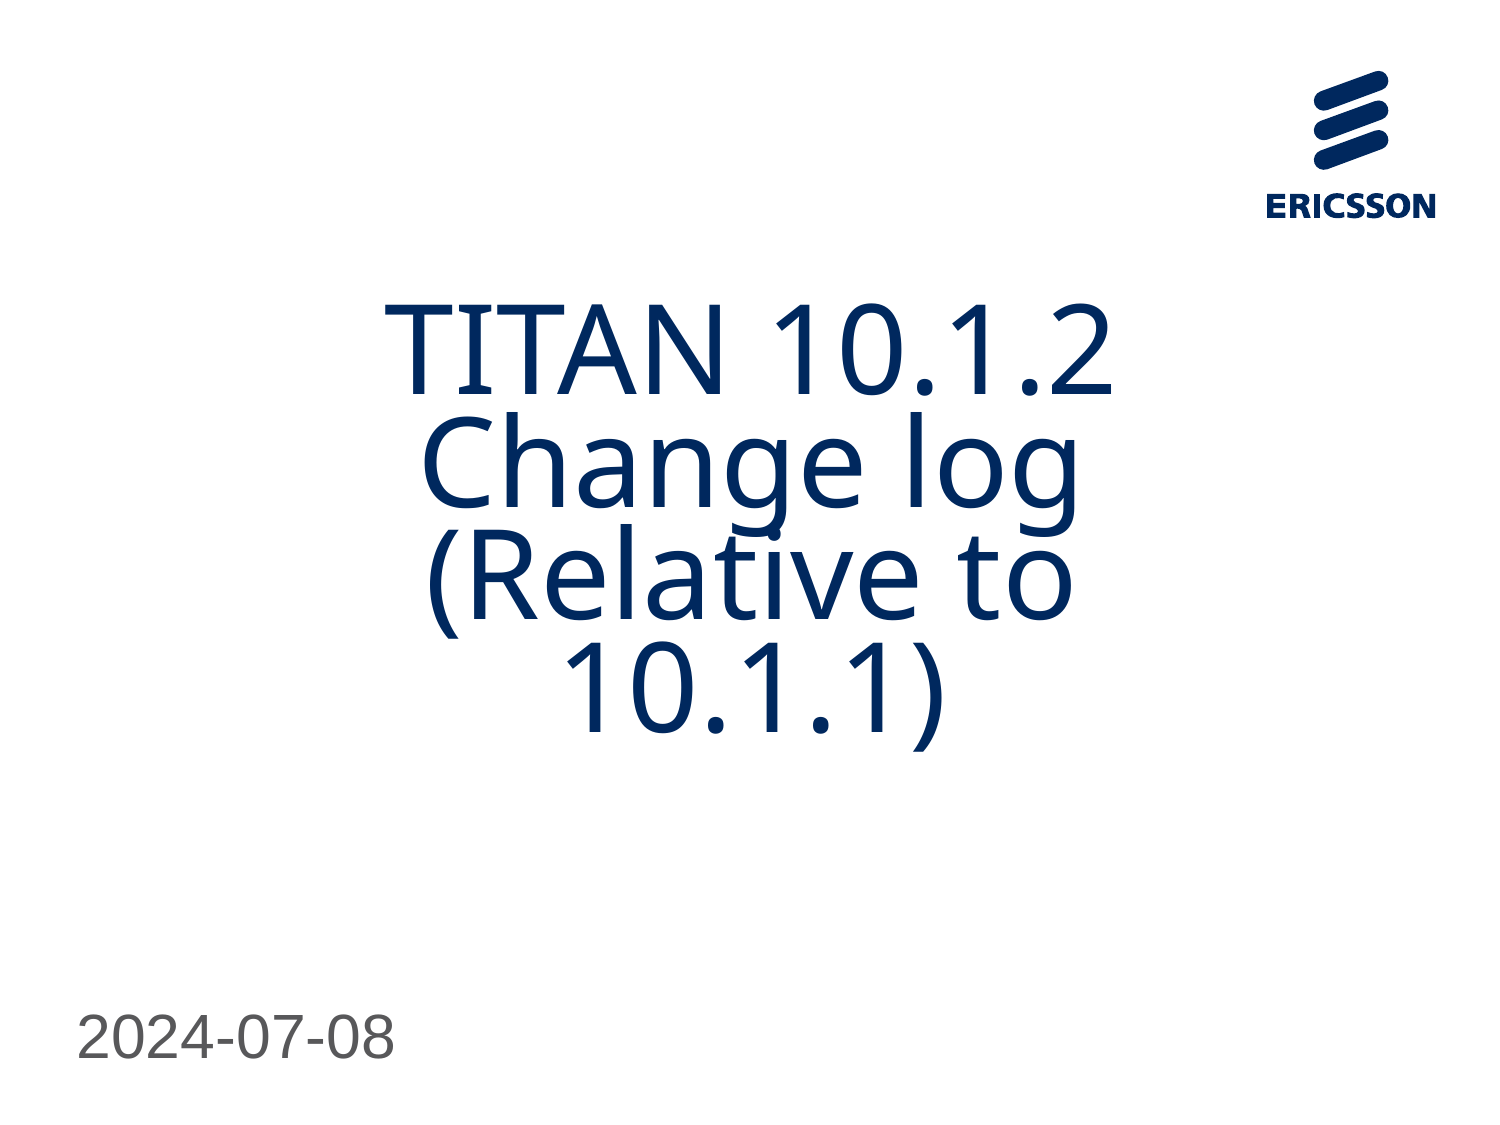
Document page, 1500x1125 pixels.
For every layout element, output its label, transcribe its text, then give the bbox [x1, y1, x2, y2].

subtitle 2024-07-08 [64, 842, 1436, 1071]
title TITAN 10.1.2 Change log (Relative to 10.1.1) [66, 296, 1437, 763]
